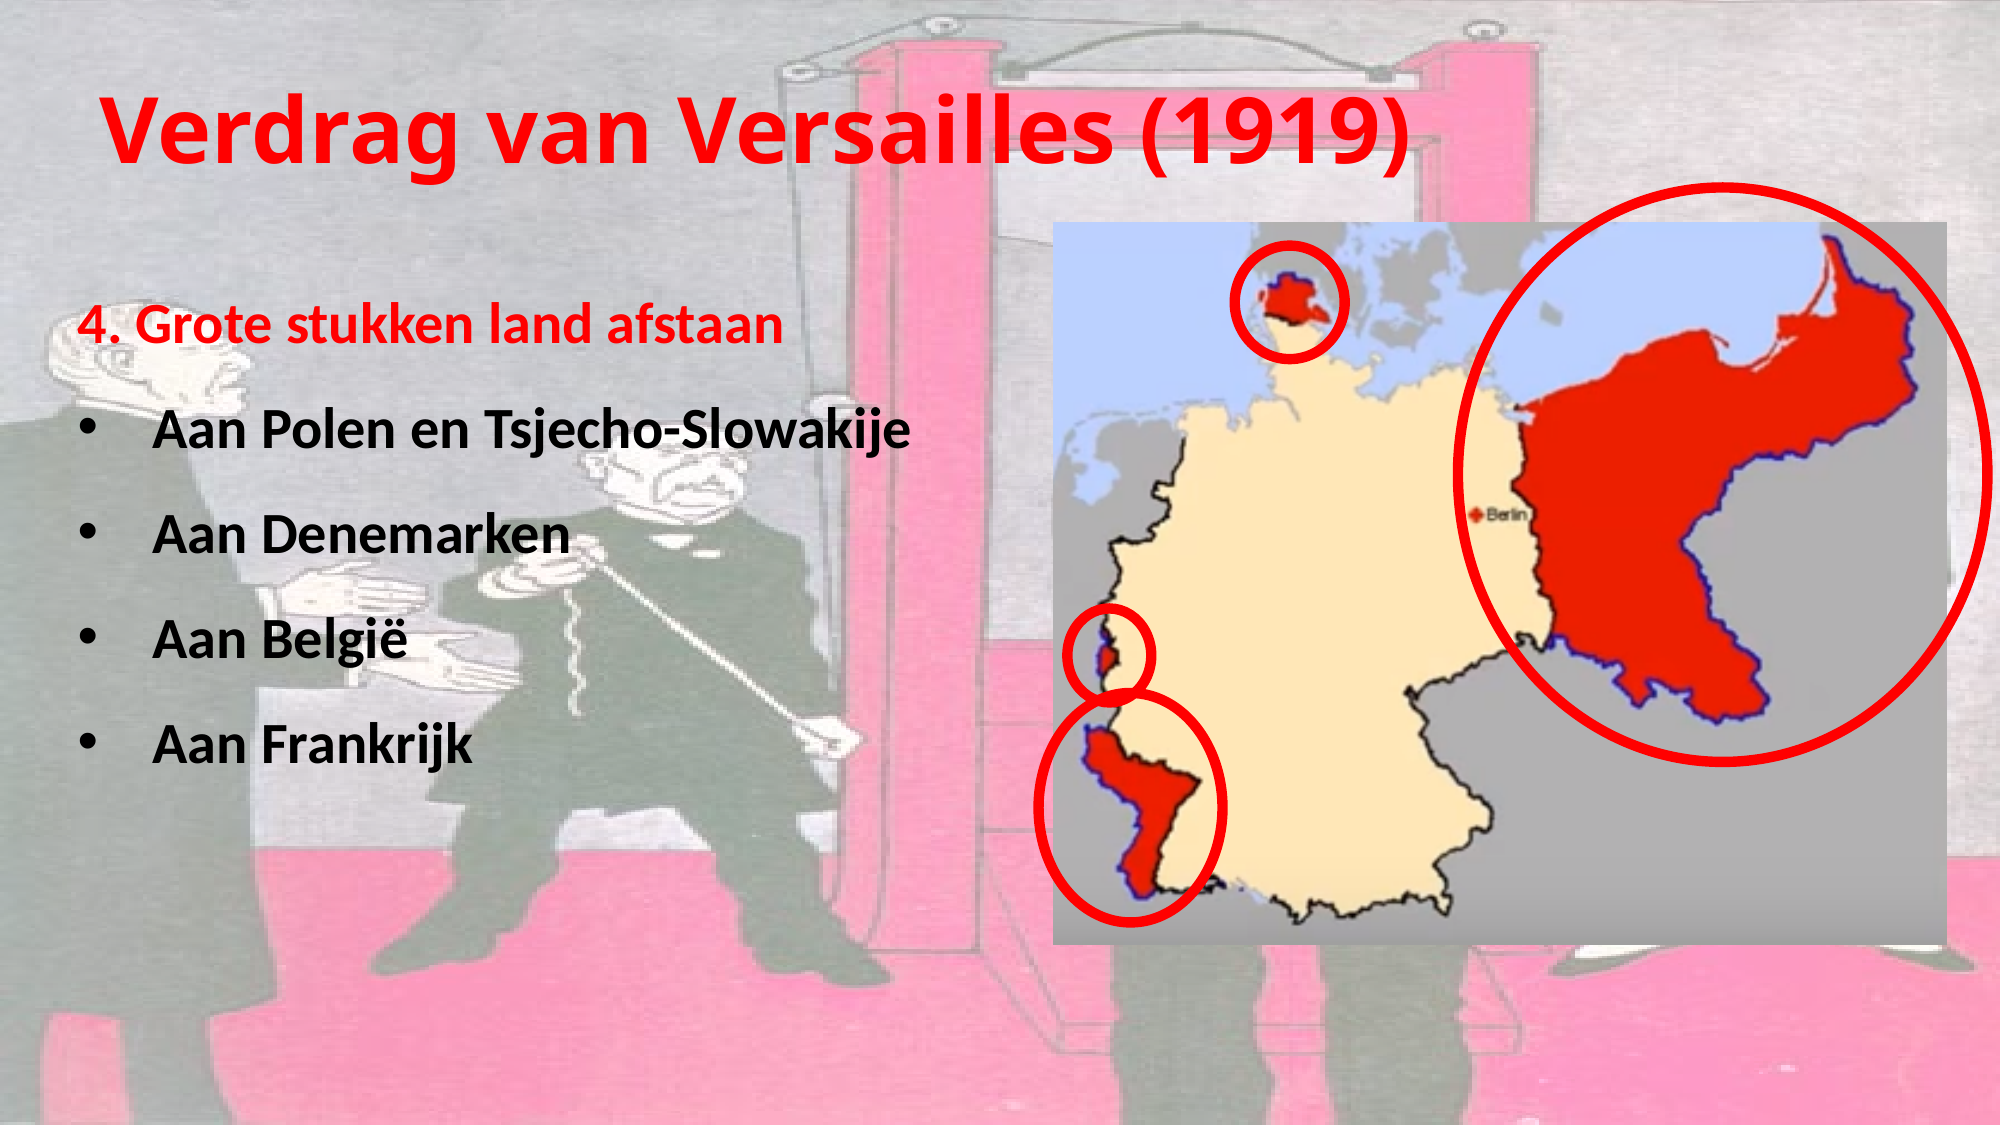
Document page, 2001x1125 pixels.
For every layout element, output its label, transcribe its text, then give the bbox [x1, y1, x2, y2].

text_box [1594, 186, 1851, 222]
text_box 4. Grote stukken land afstaan Aan Polen en Tsjecho-Slowakije Aan Denemarken Aan België Aan Frankrijk [63, 243, 1052, 783]
text_box [1947, 320, 1989, 630]
picture [1052, 222, 1947, 945]
text_box [1037, 745, 1052, 870]
title Verdrag van Versailles (1919) [84, 25, 1518, 243]
